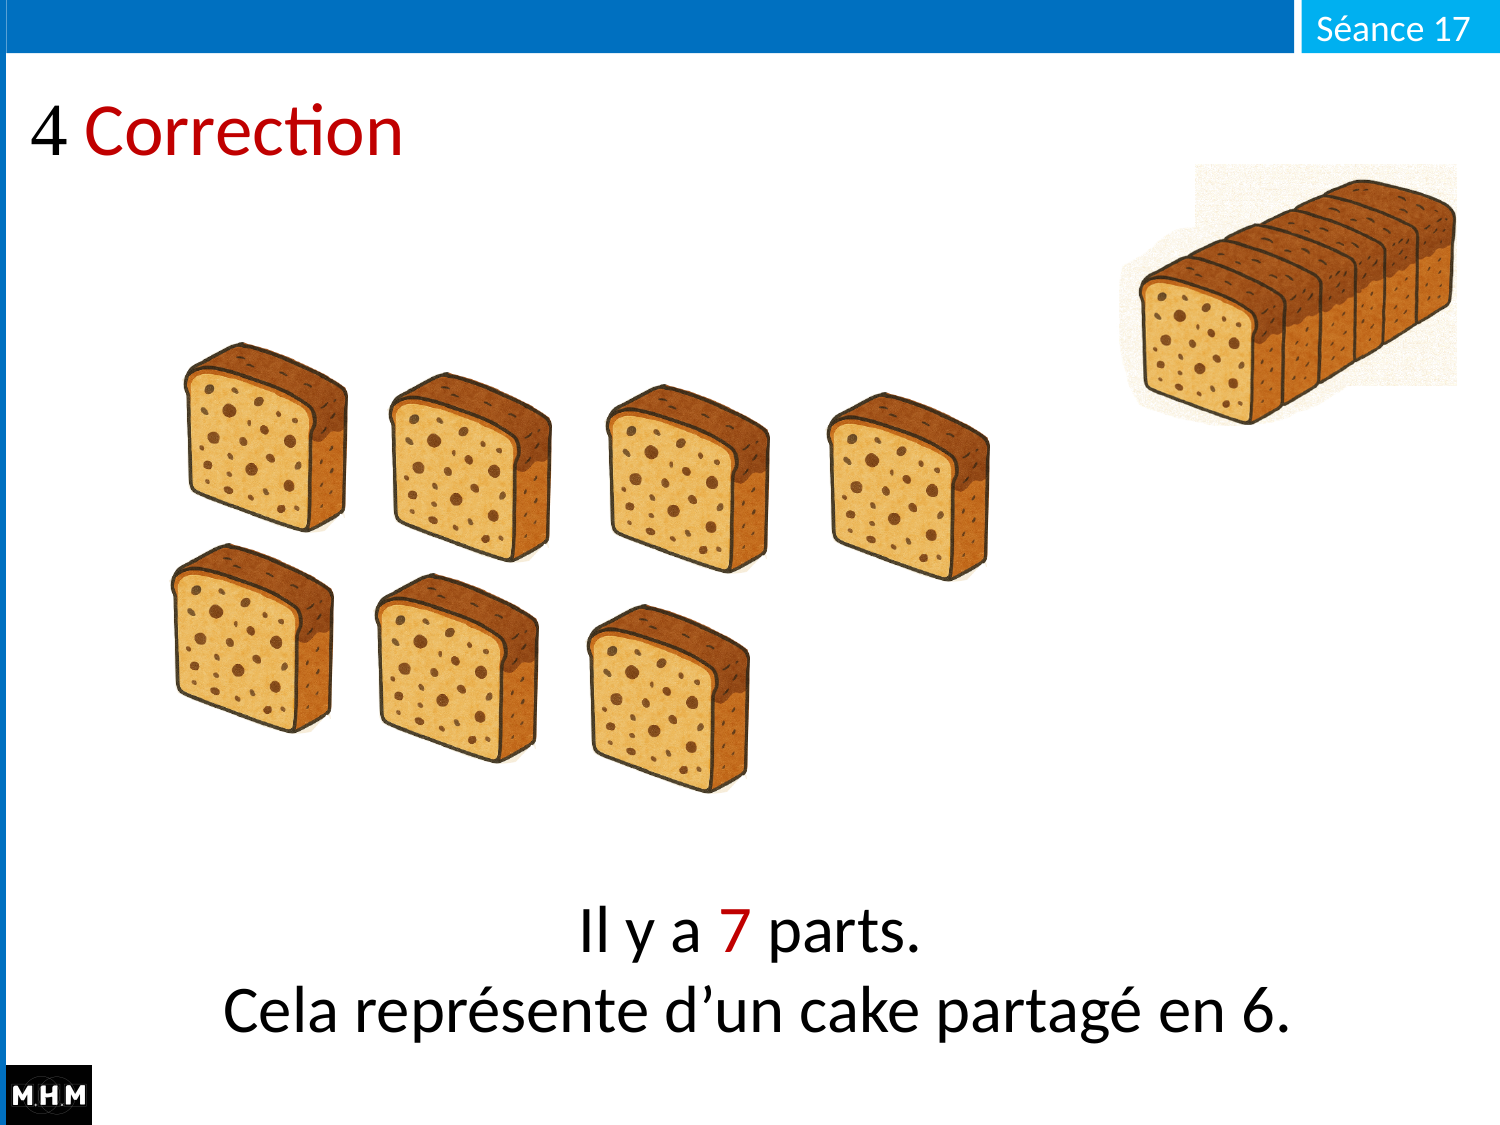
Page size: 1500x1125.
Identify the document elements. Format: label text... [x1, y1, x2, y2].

title  Correction [14, 60, 1391, 203]
picture [825, 392, 990, 582]
picture [387, 372, 553, 563]
picture [585, 604, 750, 795]
picture [168, 543, 334, 734]
picture [182, 342, 348, 533]
picture [6, 1065, 92, 1125]
picture [373, 573, 539, 764]
picture [604, 384, 770, 574]
picture [1112, 164, 1457, 426]
